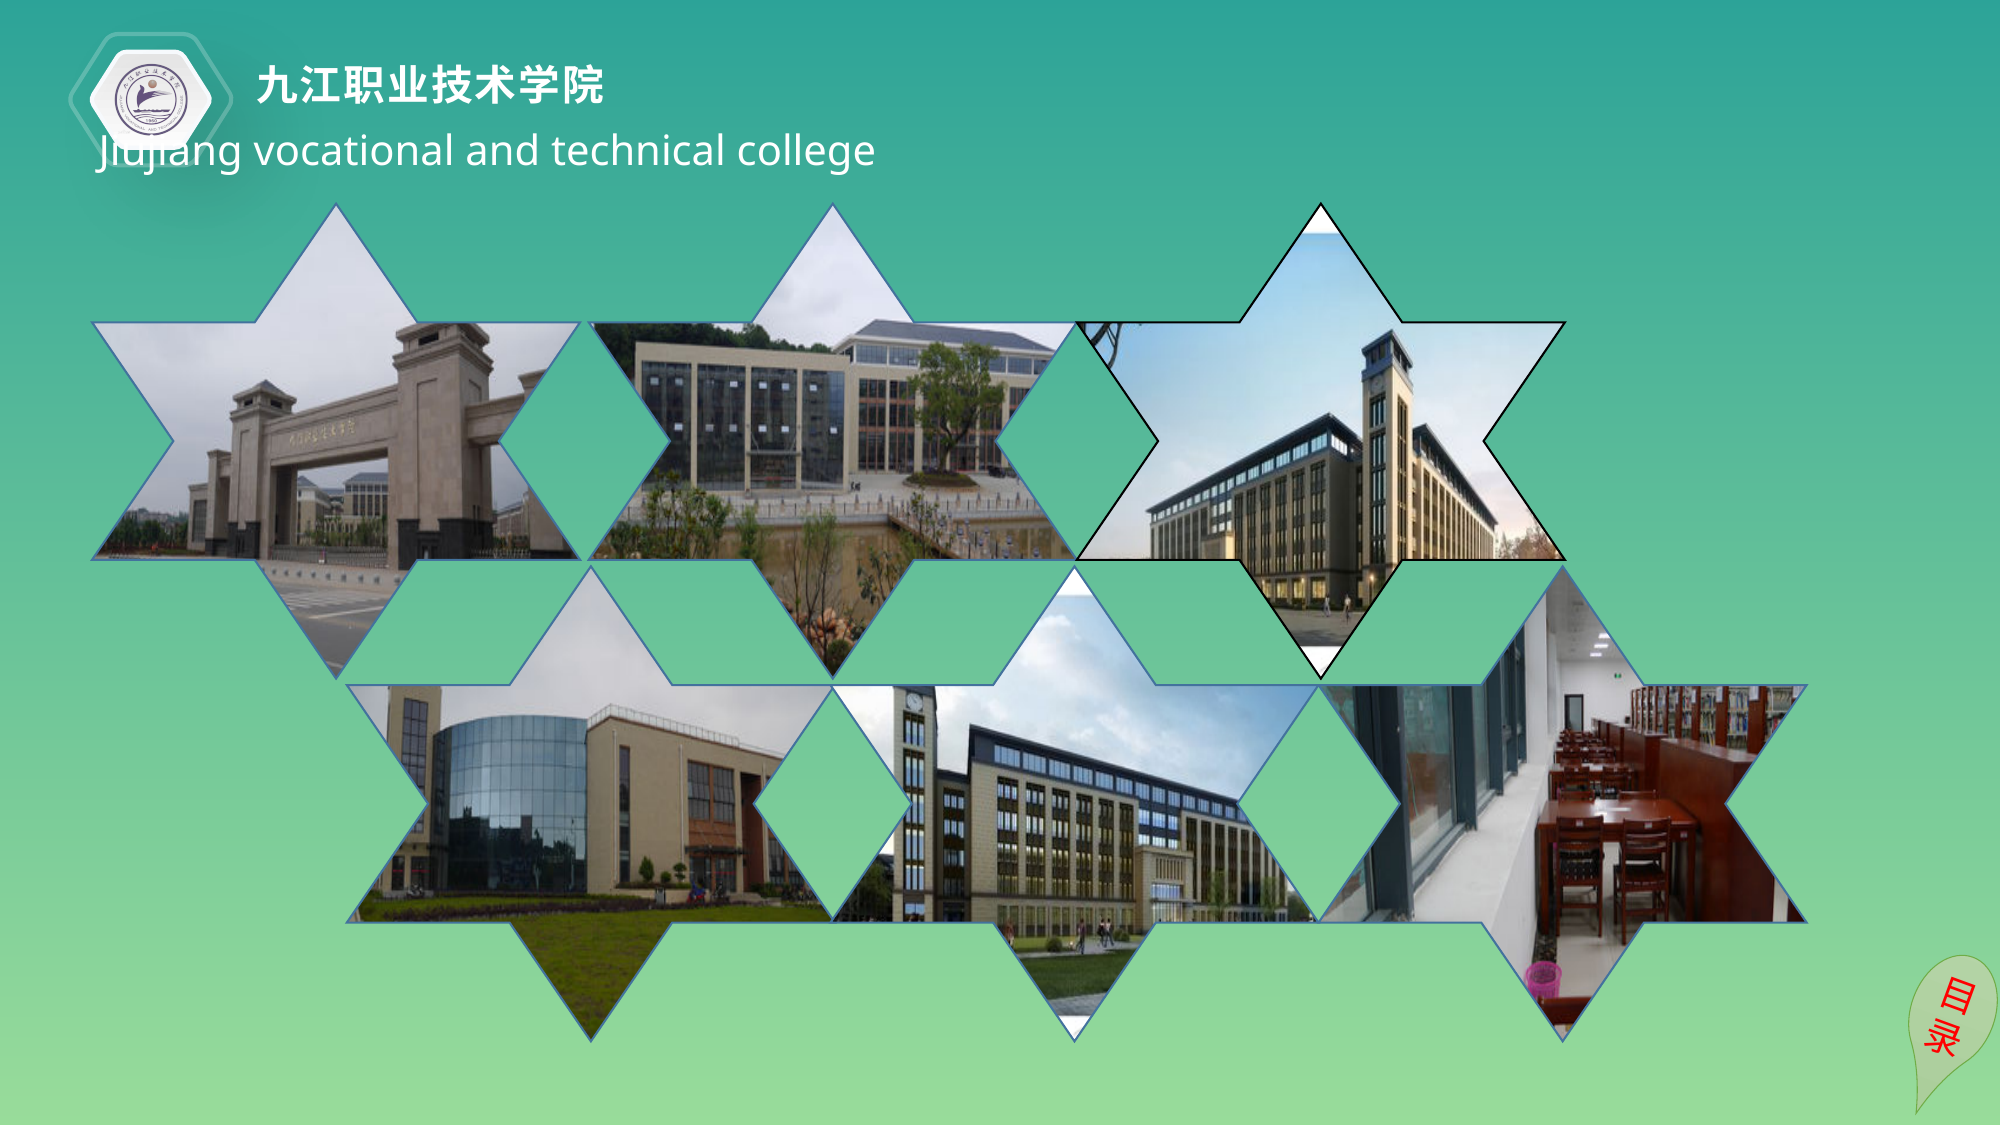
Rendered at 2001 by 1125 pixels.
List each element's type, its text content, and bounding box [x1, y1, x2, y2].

text_box [344, 564, 833, 1044]
text_box [1316, 564, 1809, 1044]
text_box [828, 564, 1319, 1044]
text_box 目录 [1908, 954, 1998, 1116]
text_box [1074, 201, 1567, 681]
text_box 九江职业技术学院 [241, 51, 734, 116]
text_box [70, 33, 232, 166]
text_box [586, 201, 1077, 681]
text_box [90, 201, 583, 681]
text_box Jiujiang vocational and technical college [83, 116, 892, 182]
